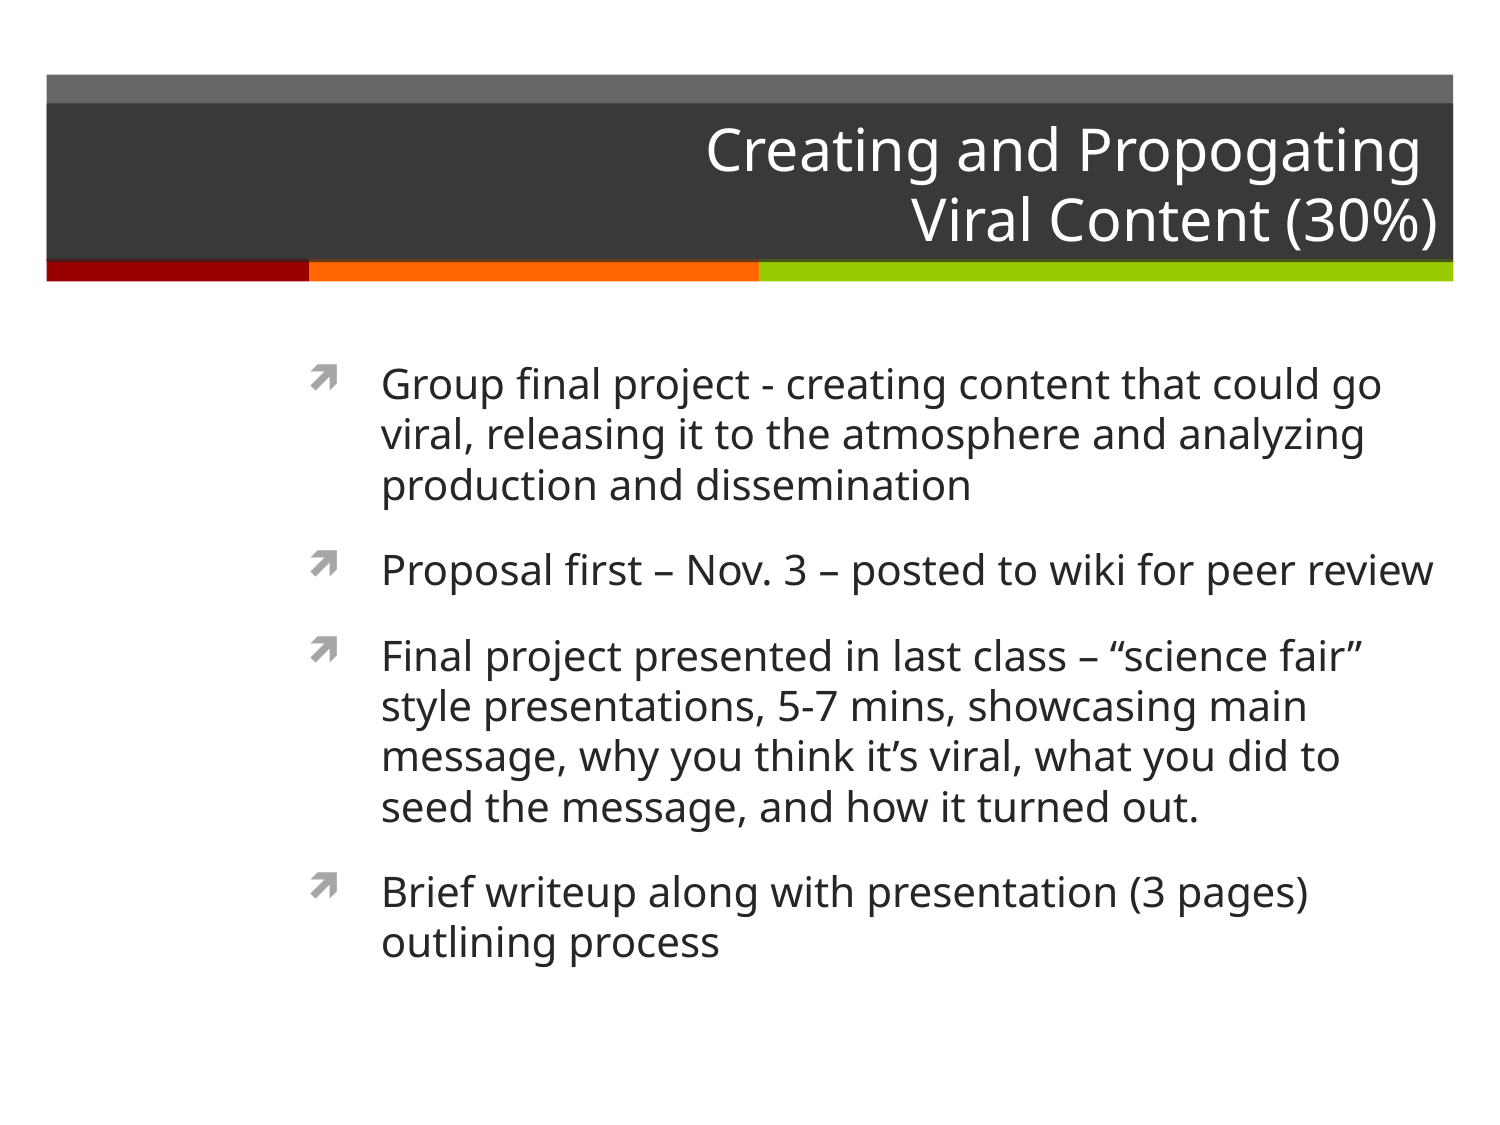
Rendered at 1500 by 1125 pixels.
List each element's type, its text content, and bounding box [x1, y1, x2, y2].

list Group final project - creating content that could go viral, releasing it to the atmosphere and analyzing production and dissemination Proposal first – Nov. 3 – posted to wiki for peer review Final project presented in last class – “science fair” style presentations, 5-7 mins, showcasing main message, why you think it’s viral, what you did to seed the message, and how it turned out. Brief writeup along with presentation (3 pages) outlining process [292, 350, 1454, 1005]
title Creating and Propogating Viral Content (30%) [46, 103, 1454, 263]
